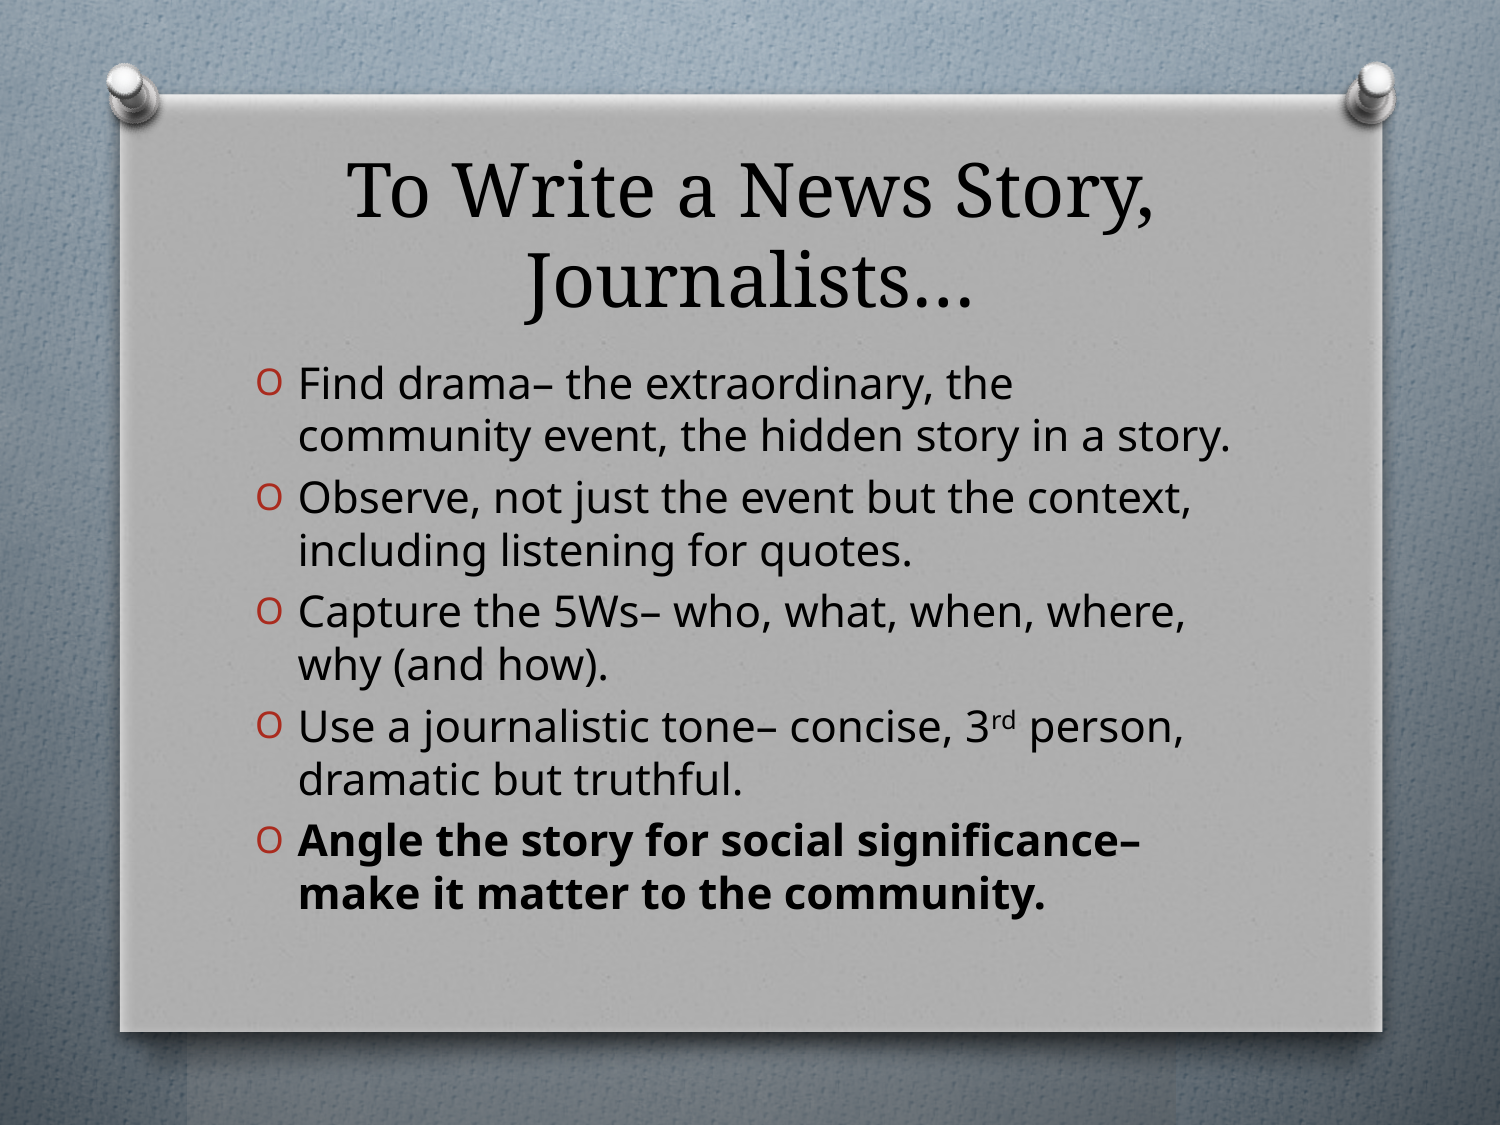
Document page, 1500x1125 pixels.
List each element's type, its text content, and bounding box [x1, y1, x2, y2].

title To Write a News Story, Journalists… [179, 134, 1323, 332]
picture [1317, 35, 1439, 156]
list Find drama– the extraordinary, the community event, the hidden story in a story. Observe, not just the event but the context, including listening for quotes. Capture the 5Ws– who, what, when, where, why (and how). Use a journalistic tone– concise, 3rd person, dramatic but truthful. Angle the story for social significance– make it matter to the community. [240, 347, 1257, 939]
picture [75, 29, 198, 153]
